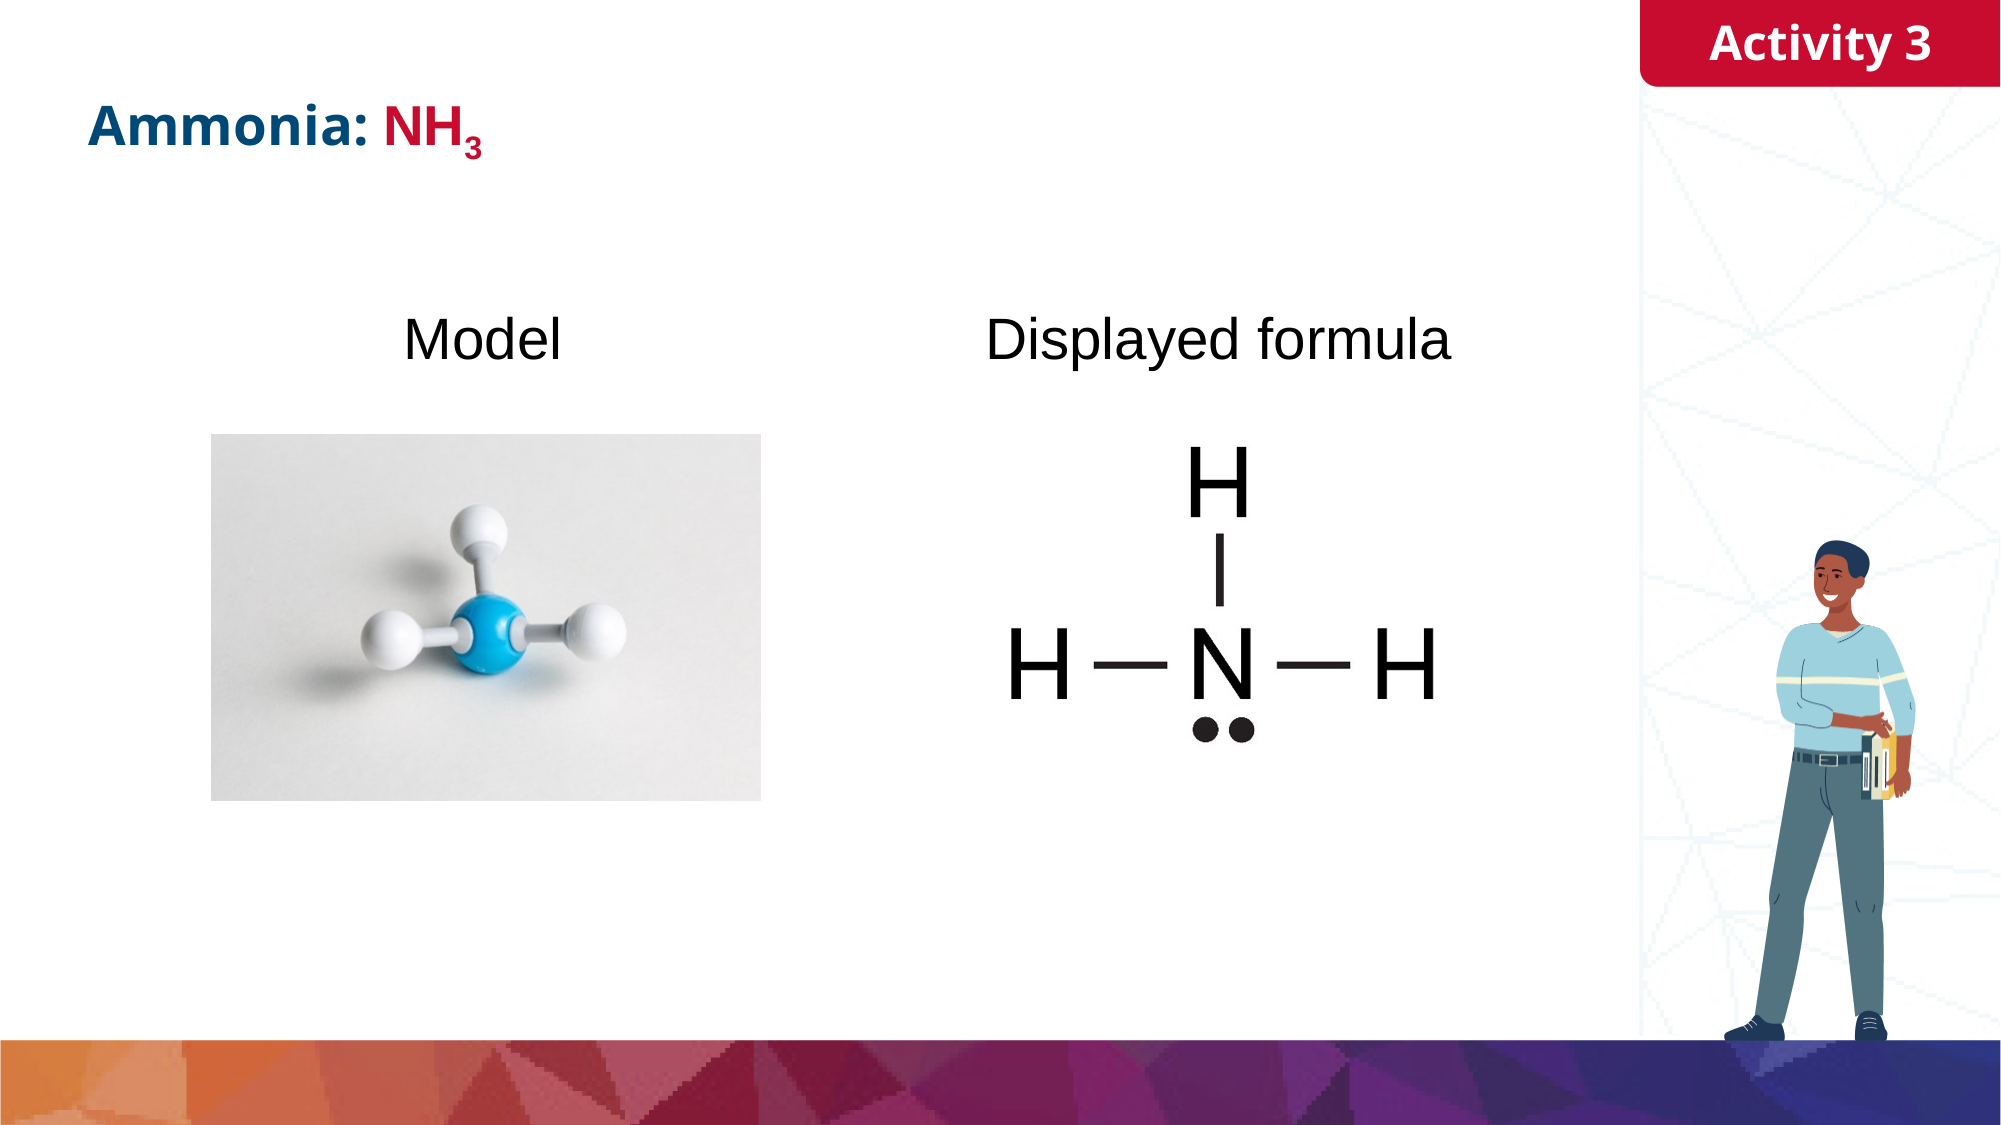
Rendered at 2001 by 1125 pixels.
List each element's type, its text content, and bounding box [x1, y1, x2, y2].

picture [211, 434, 761, 801]
picture [923, 322, 1515, 913]
picture [0, 0, 2001, 1125]
title Ammonia: NH3 [88, 88, 1566, 161]
text_box Displayed formula [944, 314, 1494, 322]
text_box Model [208, 314, 758, 387]
